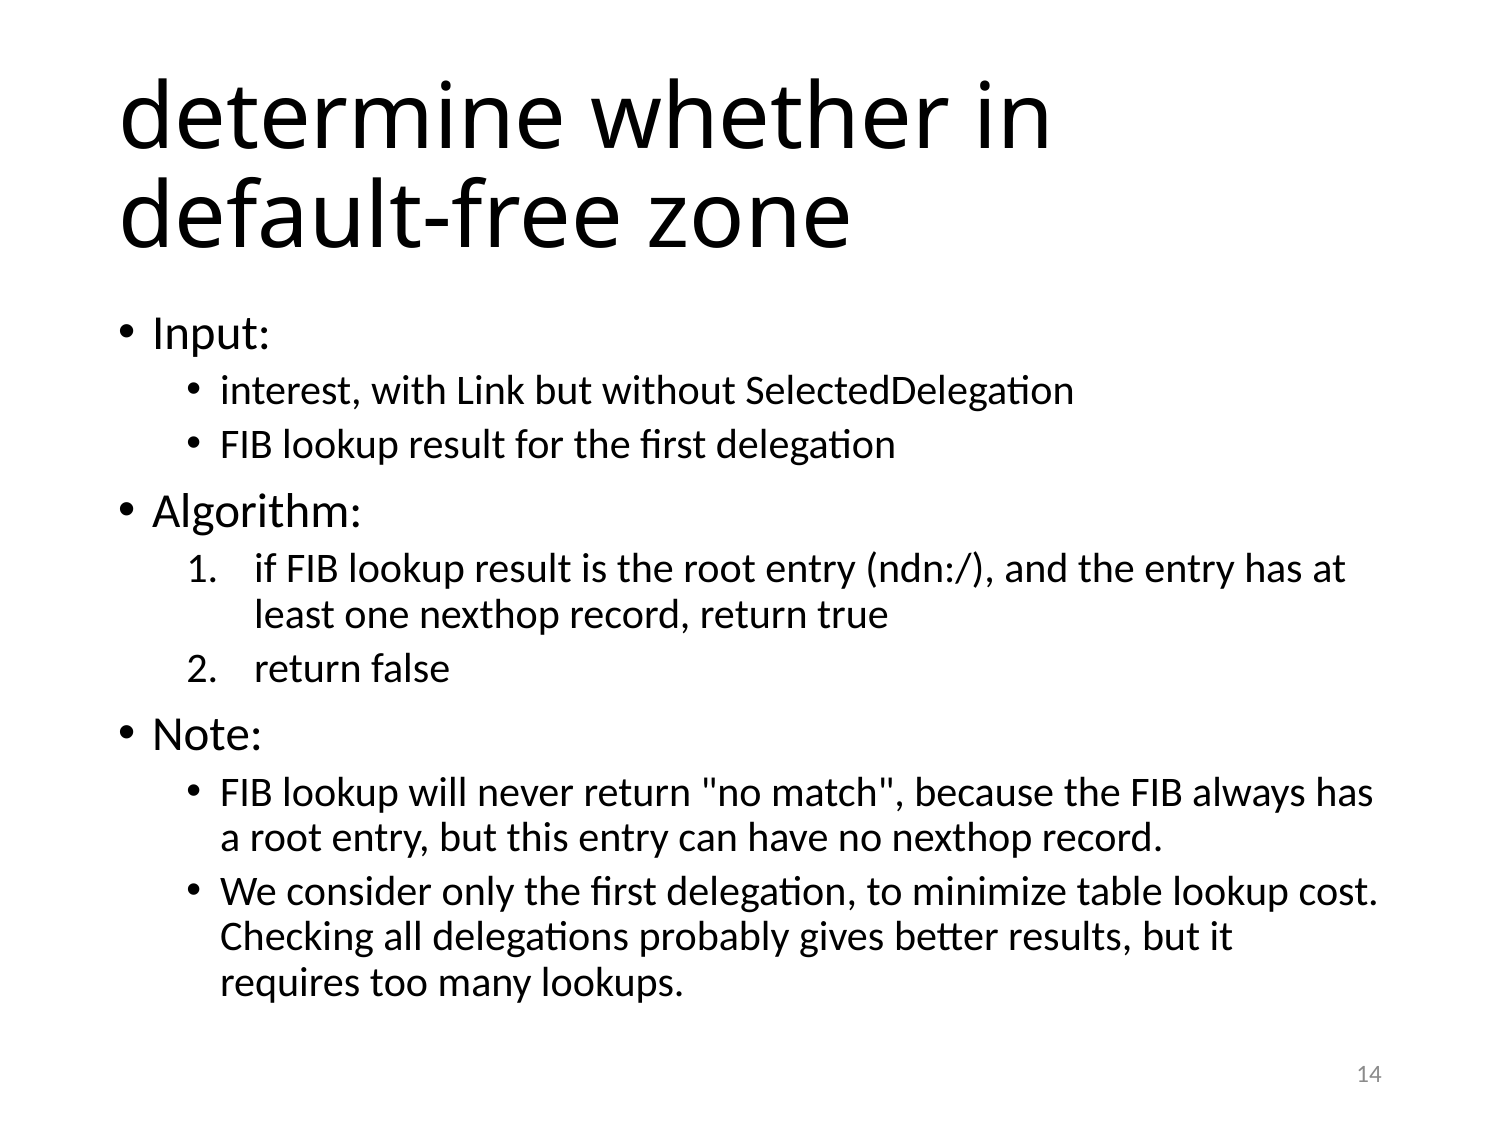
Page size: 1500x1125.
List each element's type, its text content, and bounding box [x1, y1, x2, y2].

title determine whether in default-free zone [103, 59, 1397, 278]
list Input: interest, with Link but without SelectedDelegation FIB lookup result for the first delegation Algorithm: if FIB lookup result is the root entry (ndn:/), and the entry has at least one nexthop record, return true return false Note: FIB lookup will never return "no match", because the FIB always has a root entry, but this entry can have no nexthop record. We consider only the first delegation, to minimize table lookup cost. Checking all delegations probably gives better results, but it requires too many lookups. [103, 299, 1397, 1014]
slide_number 14 [1059, 1042, 1397, 1103]
